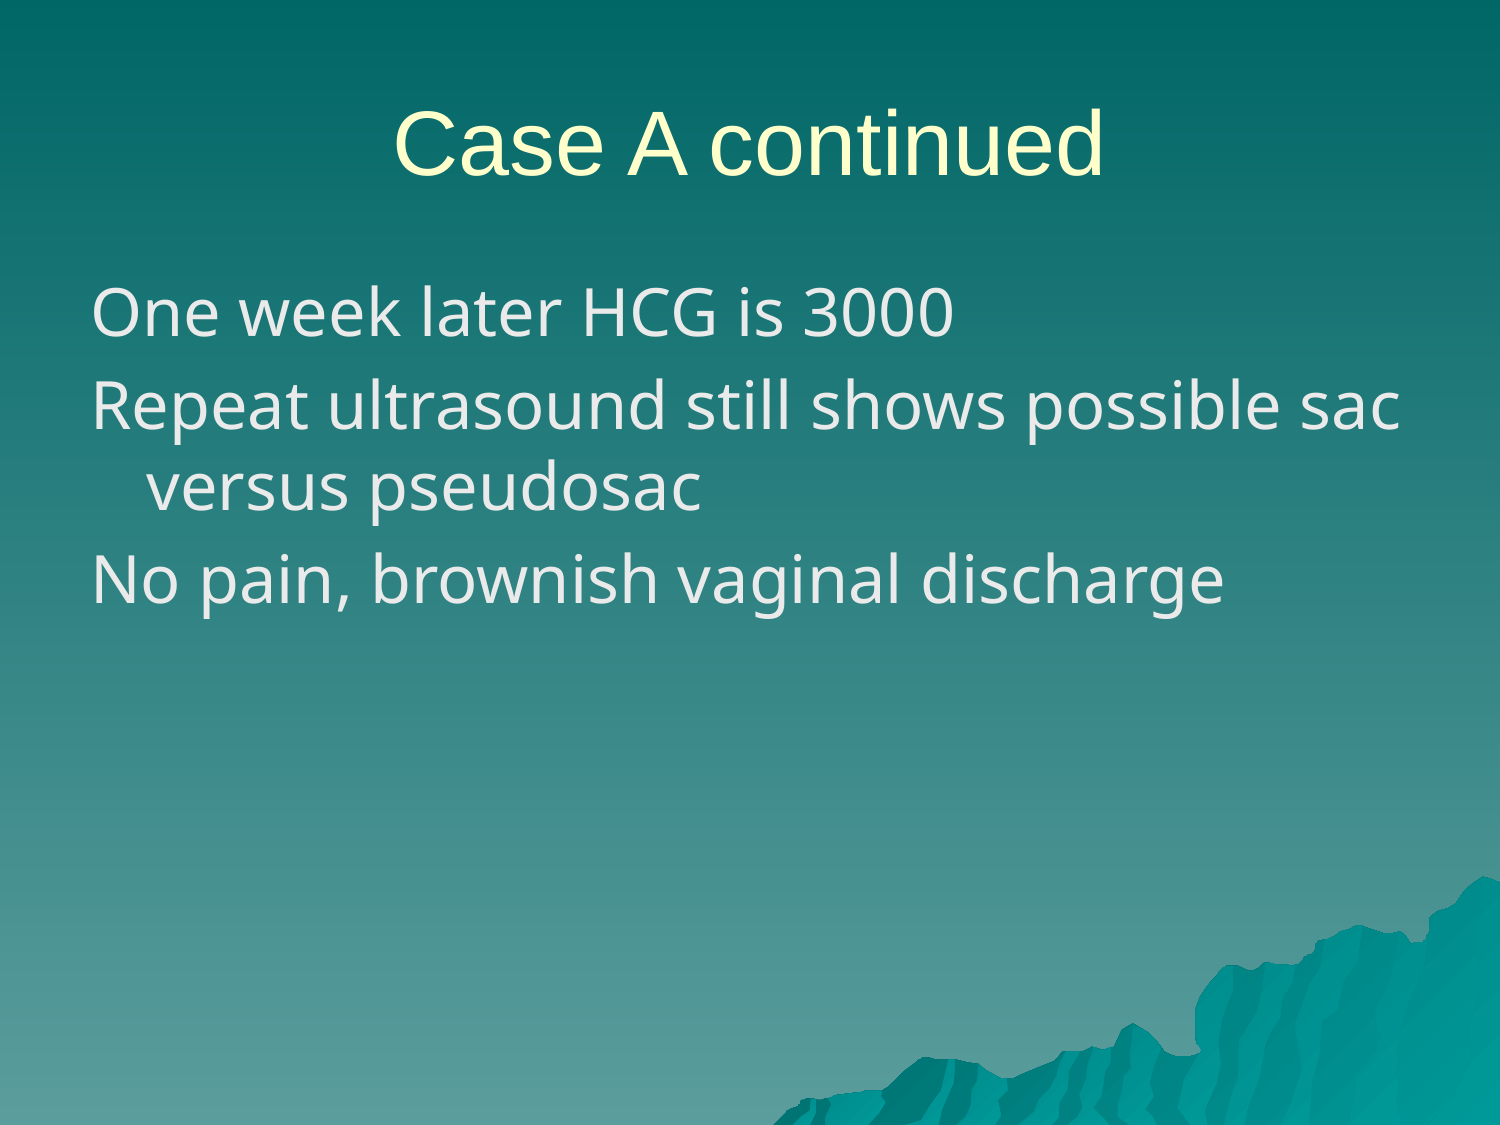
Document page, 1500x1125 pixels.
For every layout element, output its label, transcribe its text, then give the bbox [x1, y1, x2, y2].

list One week later HCG is 3000 Repeat ultrasound still shows possible sac versus pseudosac No pain, brownish vaginal discharge [74, 262, 1426, 1006]
title Case A continued [74, 45, 1426, 233]
